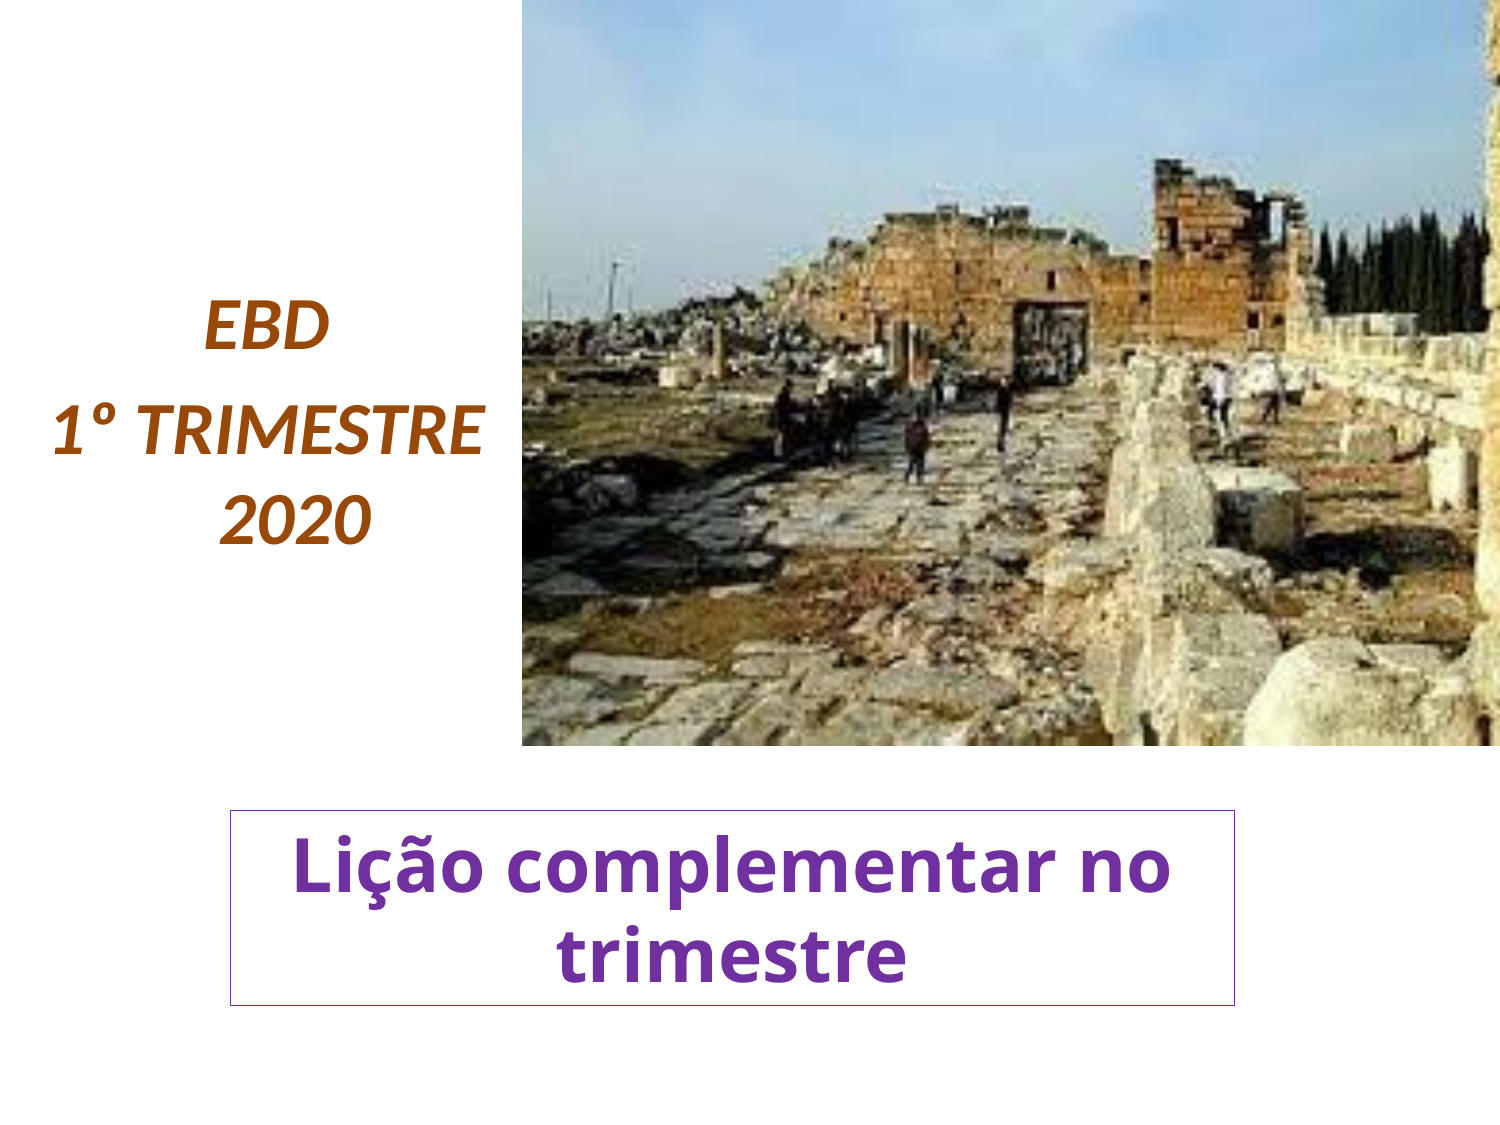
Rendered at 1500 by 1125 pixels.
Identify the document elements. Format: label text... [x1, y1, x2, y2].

picture [521, 0, 1500, 747]
text_box Lição complementar no trimestre [230, 810, 1235, 1006]
subtitle EBD 1º TRIMESTRE 2020 [11, 267, 516, 606]
